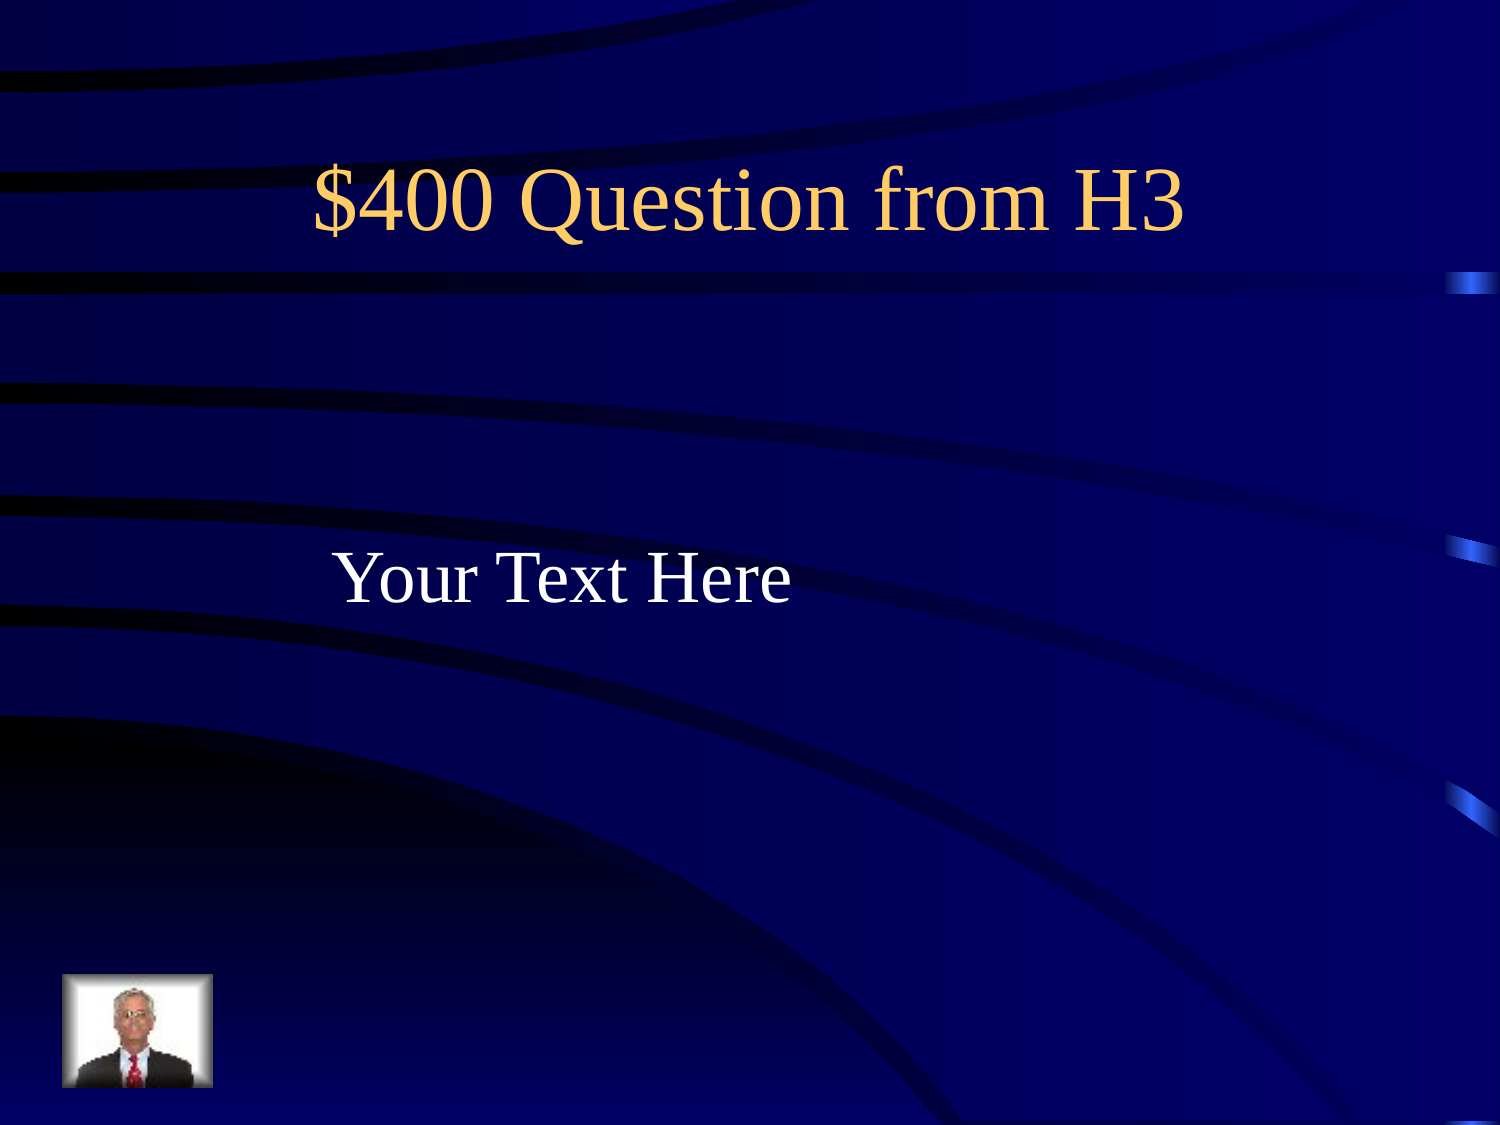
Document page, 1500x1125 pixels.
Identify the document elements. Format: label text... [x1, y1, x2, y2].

title $400 Question from H3 [112, 99, 1388, 288]
picture [62, 974, 213, 1088]
text_box Your Text Here [317, 519, 808, 625]
